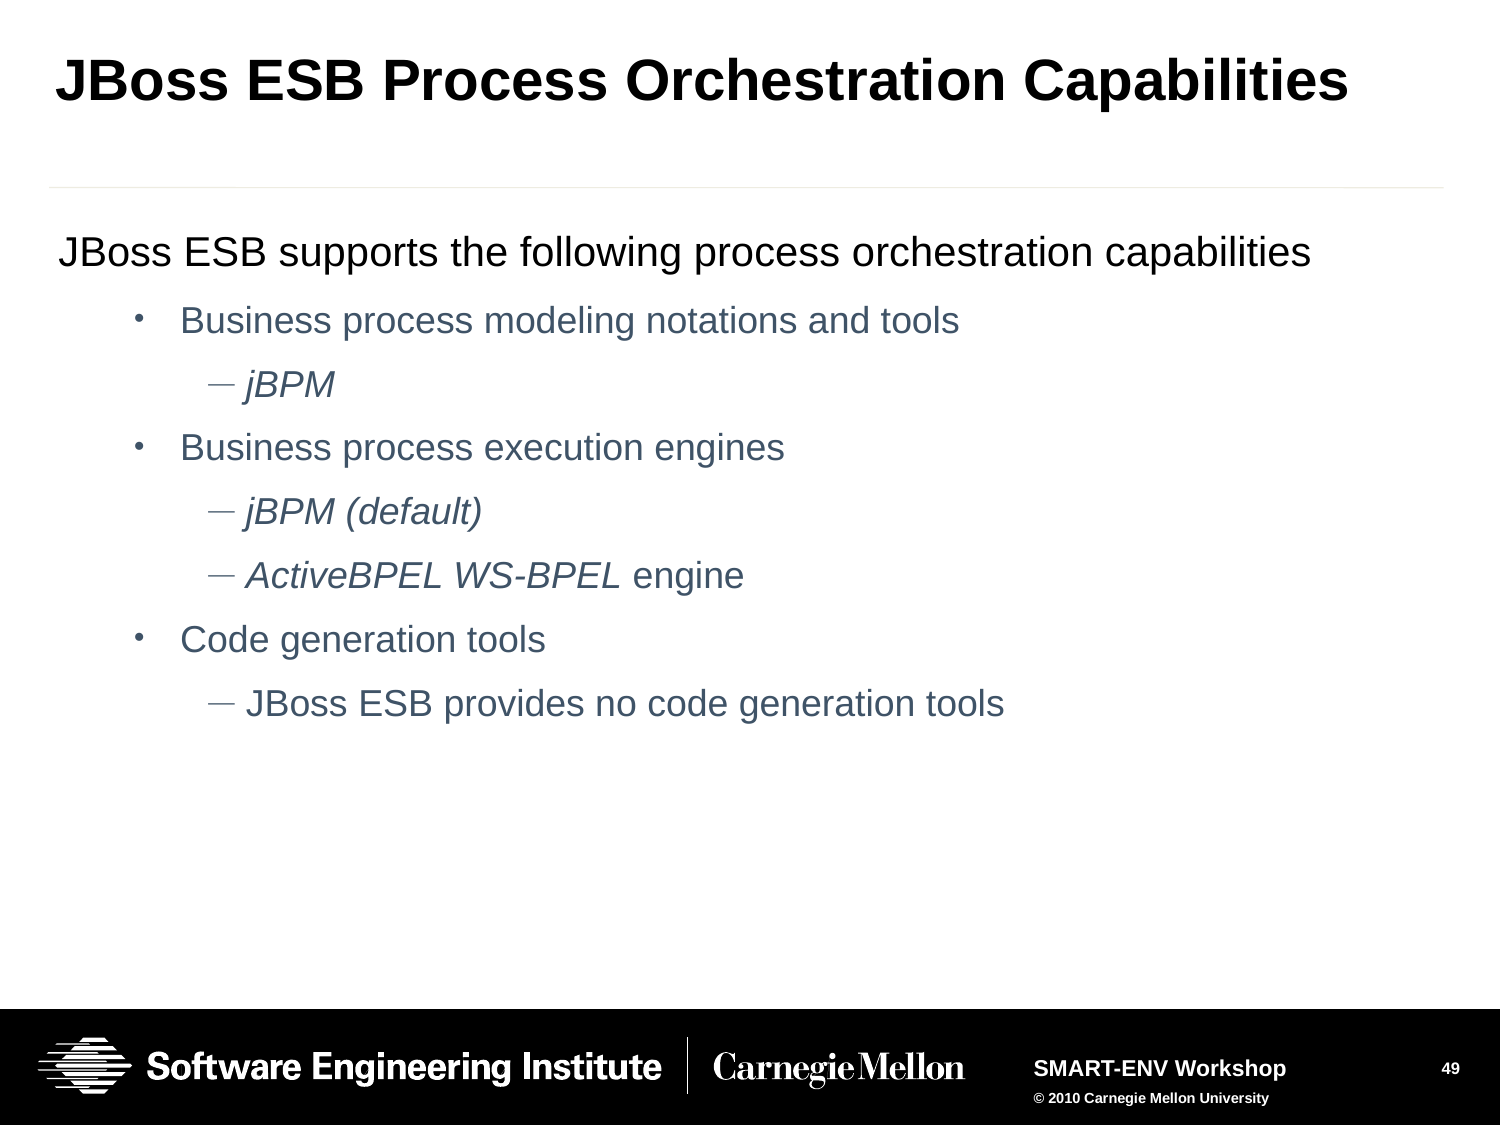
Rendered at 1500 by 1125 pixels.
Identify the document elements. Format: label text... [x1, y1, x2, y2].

title JBoss ESB Process Orchestration Capabilities [55, 49, 1451, 114]
list JBoss ESB supports the following process orchestration capabilities Business process modeling notations and tools jBPM Business process execution engines jBPM (default) ActiveBPEL WS-BPEL engine Code generation tools JBoss ESB provides no code generation tools [58, 224, 1438, 953]
